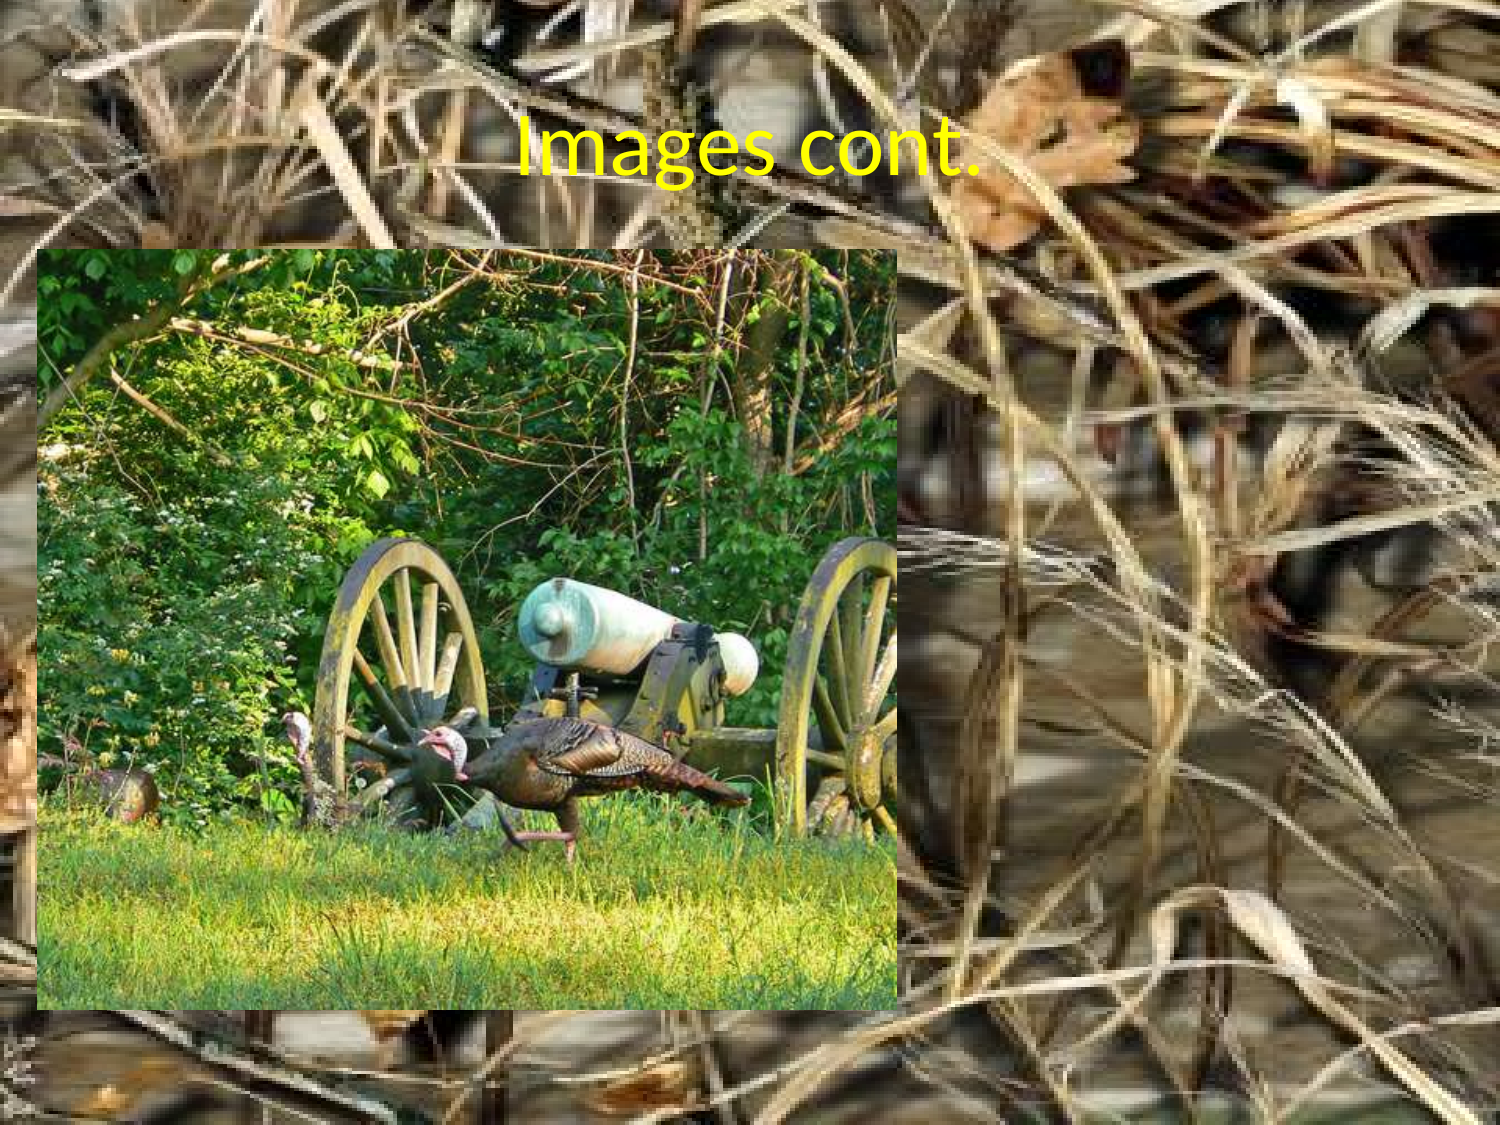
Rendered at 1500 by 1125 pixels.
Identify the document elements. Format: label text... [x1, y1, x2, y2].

title Images cont. [75, 45, 1425, 233]
picture [0, 0, 1500, 1125]
